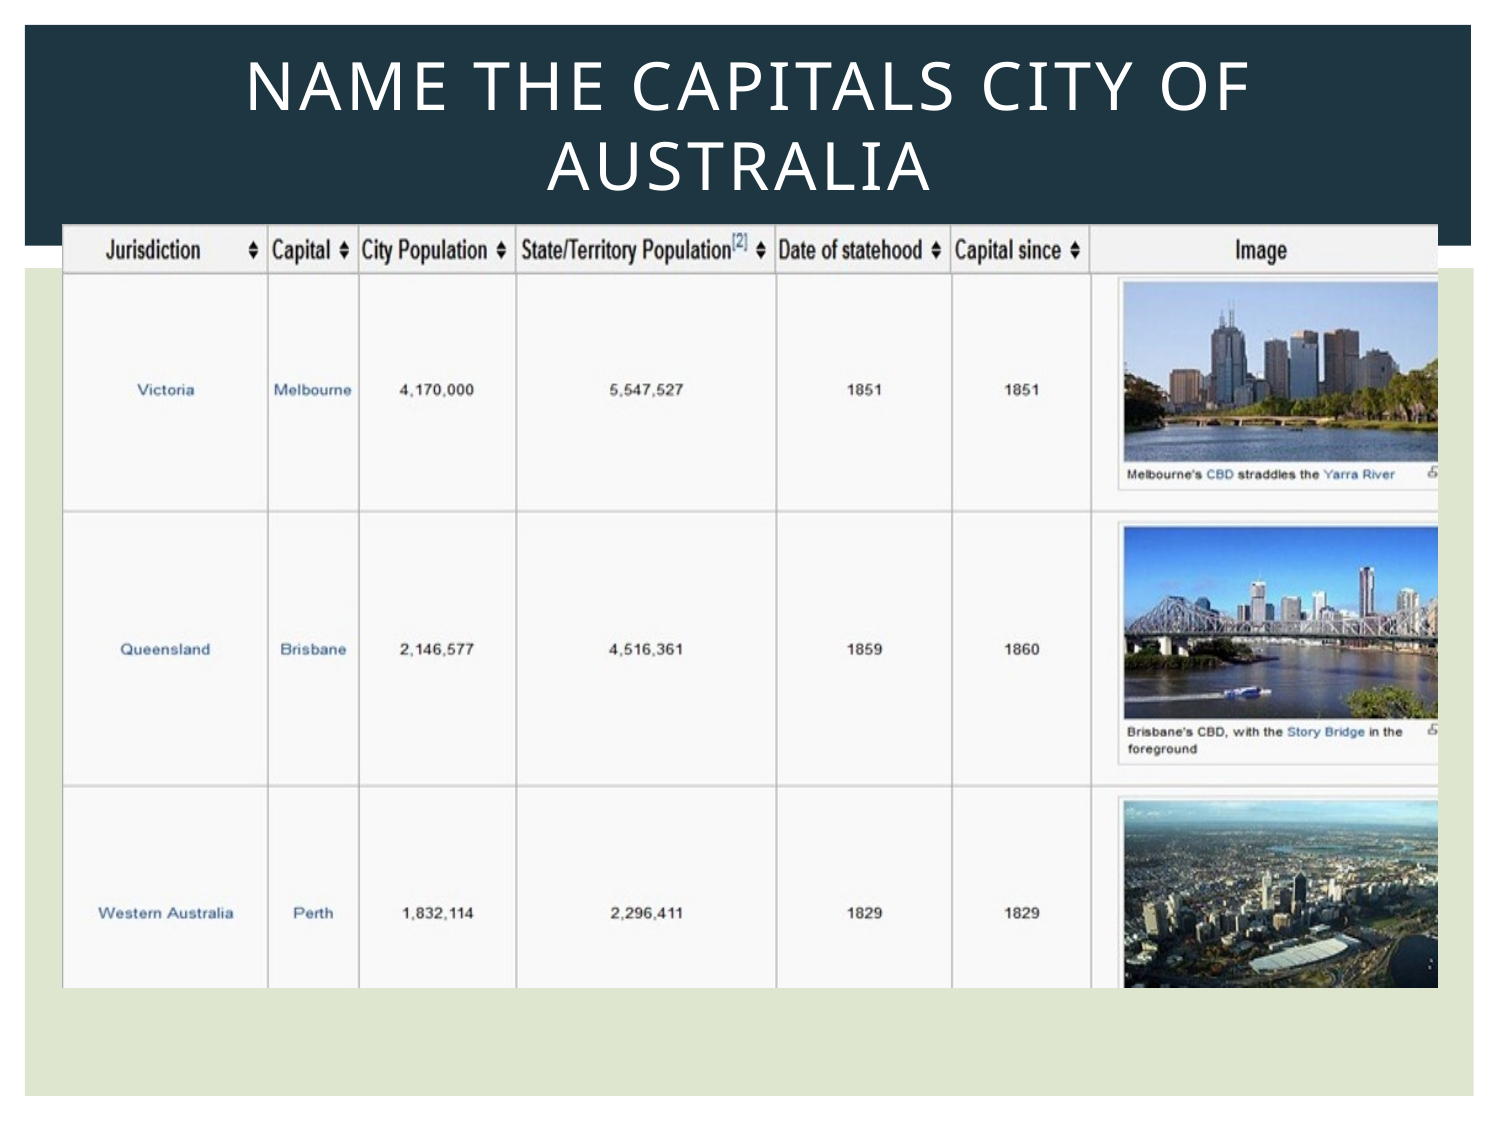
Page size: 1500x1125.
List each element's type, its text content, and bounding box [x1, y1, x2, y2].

title Name the capitals city of australia [62, 37, 1438, 211]
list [62, 224, 1438, 988]
